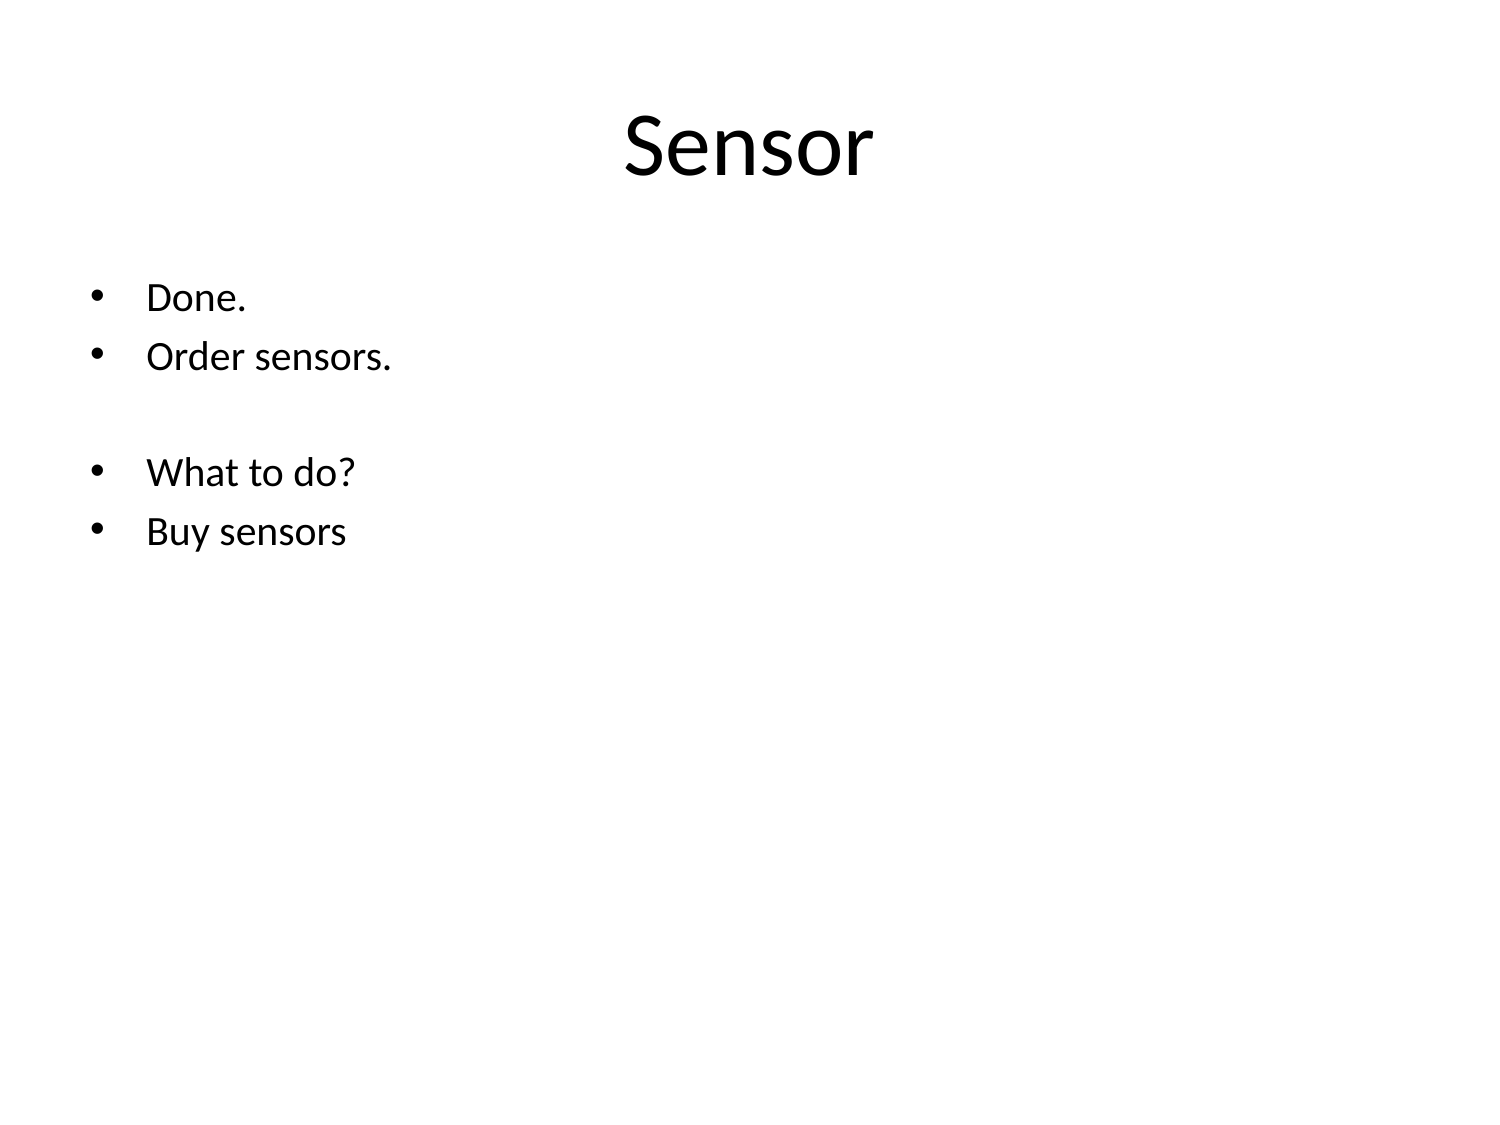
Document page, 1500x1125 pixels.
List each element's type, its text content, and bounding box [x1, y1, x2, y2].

list Done. Order sensors. What to do? Buy sensors [75, 262, 1425, 1005]
title Sensor [75, 45, 1425, 233]
